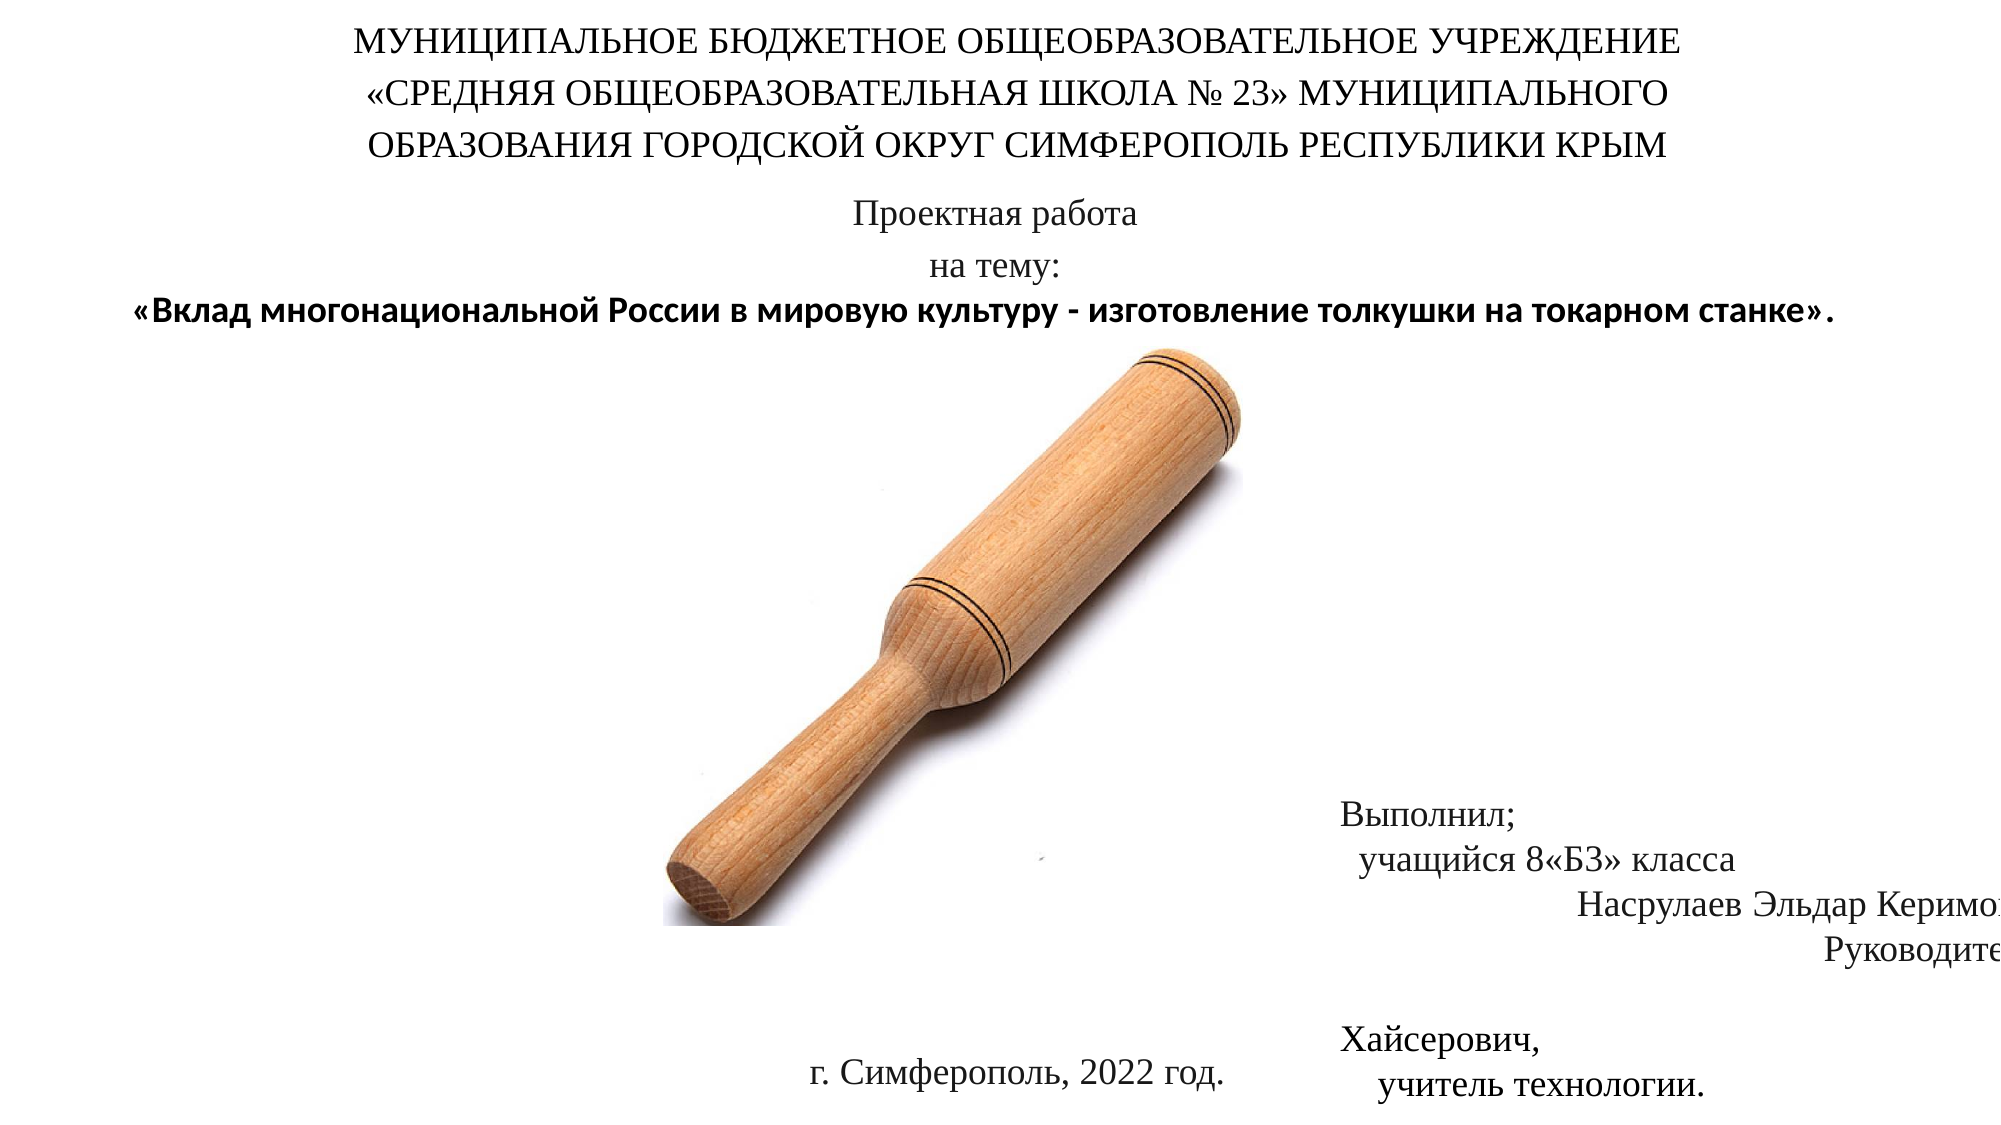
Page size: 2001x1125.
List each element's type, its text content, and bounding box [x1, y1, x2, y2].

text_box Выполнил; учащийся 8«Б3» класса Насрулаев Эльдар Керимович Руководитель проекта: Асанов Сервер Хайсерович, учитель технологии. [1325, 781, 2000, 1112]
picture [663, 346, 1243, 926]
text_box г. Симферополь, 2022 год. [794, 1039, 1241, 1100]
text_box МУНИЦИПАЛЬНОЕ БЮДЖЕТНОЕ ОБЩЕОБРАЗОВАТЕЛЬНОЕ УЧРЕЖДЕНИЕ «СРЕДНЯЯ ОБЩЕОБРАЗОВАТЕЛЬНАЯ ШКОЛА № 23» МУНИЦИПАЛЬНОГО ОБРАЗОВАНИЯ ГОРОДСКОЙ ОКРУГ СИМФЕРОПОЛЬ РЕСПУБЛИКИ КРЫМ [293, 2, 1742, 173]
text_box Проектная работа на тему: «Вклад многонациональной России в мировую культуру - изготовление толкушки на токарном станке». [91, 174, 1900, 368]
